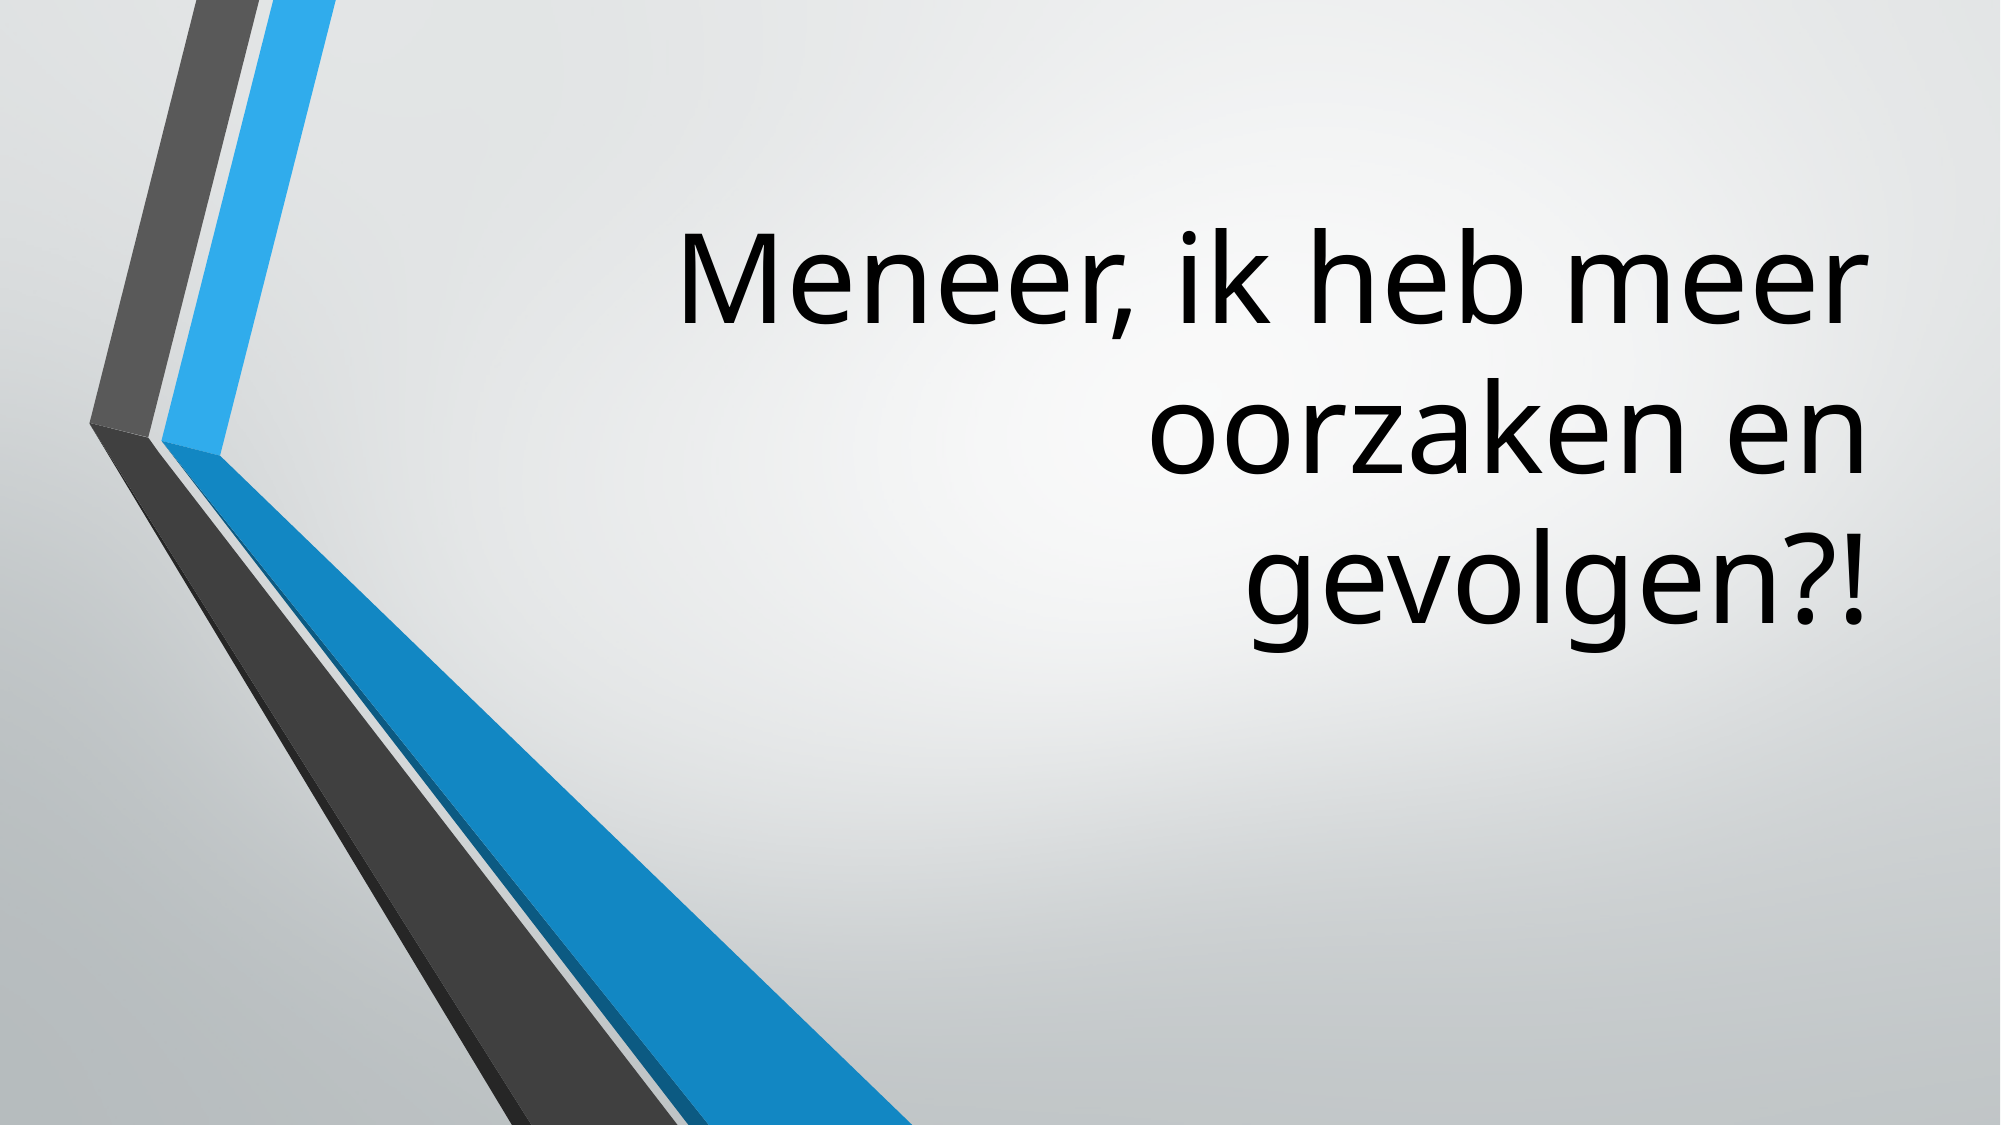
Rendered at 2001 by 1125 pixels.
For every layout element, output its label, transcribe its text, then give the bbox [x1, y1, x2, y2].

title Meneer, ik heb meer oorzaken en gevolgen?! [480, 226, 1887, 656]
